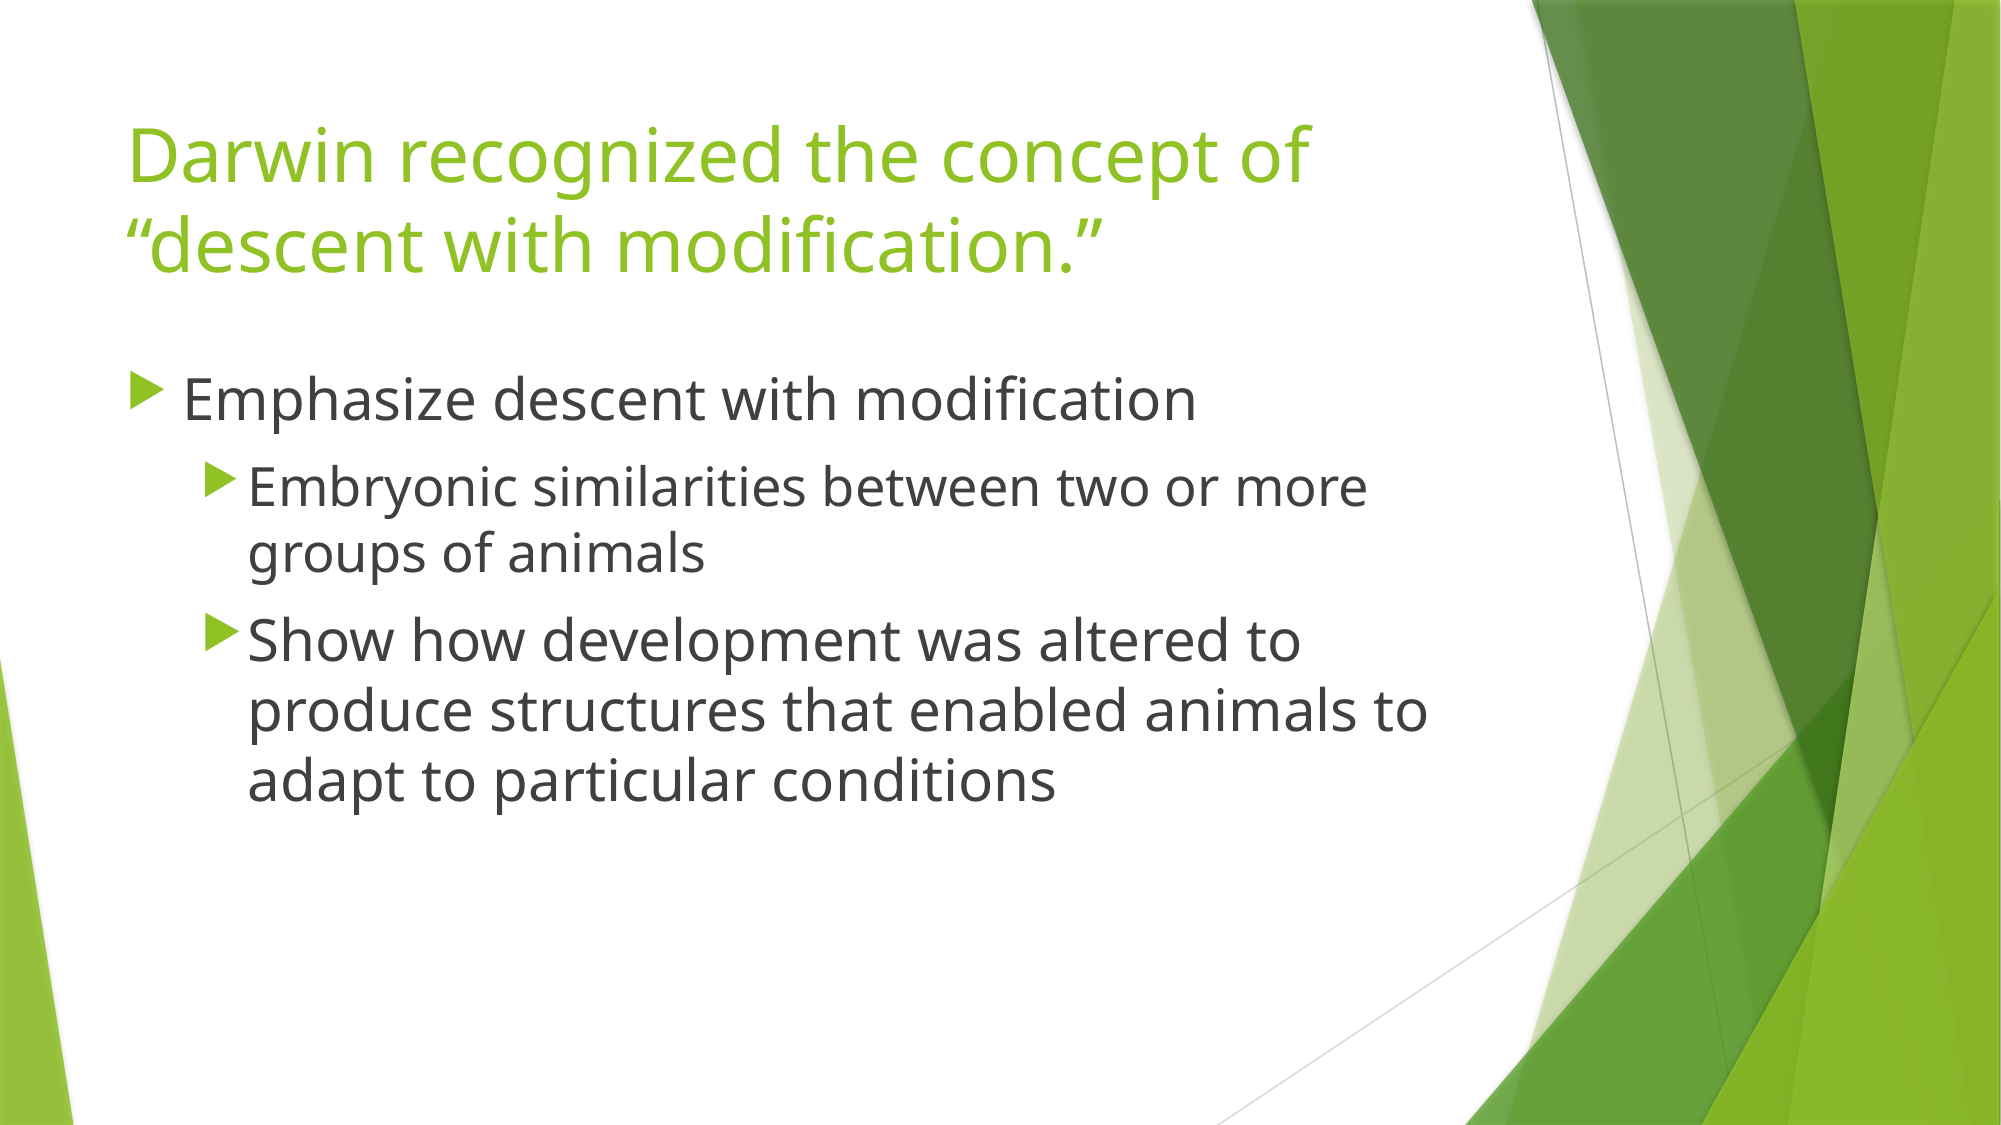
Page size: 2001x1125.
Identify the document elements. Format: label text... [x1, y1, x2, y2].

title Darwin recognized the concept of “descent with modification.” [111, 99, 1522, 317]
list Emphasize descent with modification Embryonic similarities between two or more groups of animals Show how development was altered to produce structures that enabled animals to adapt to particular conditions [111, 354, 1522, 992]
